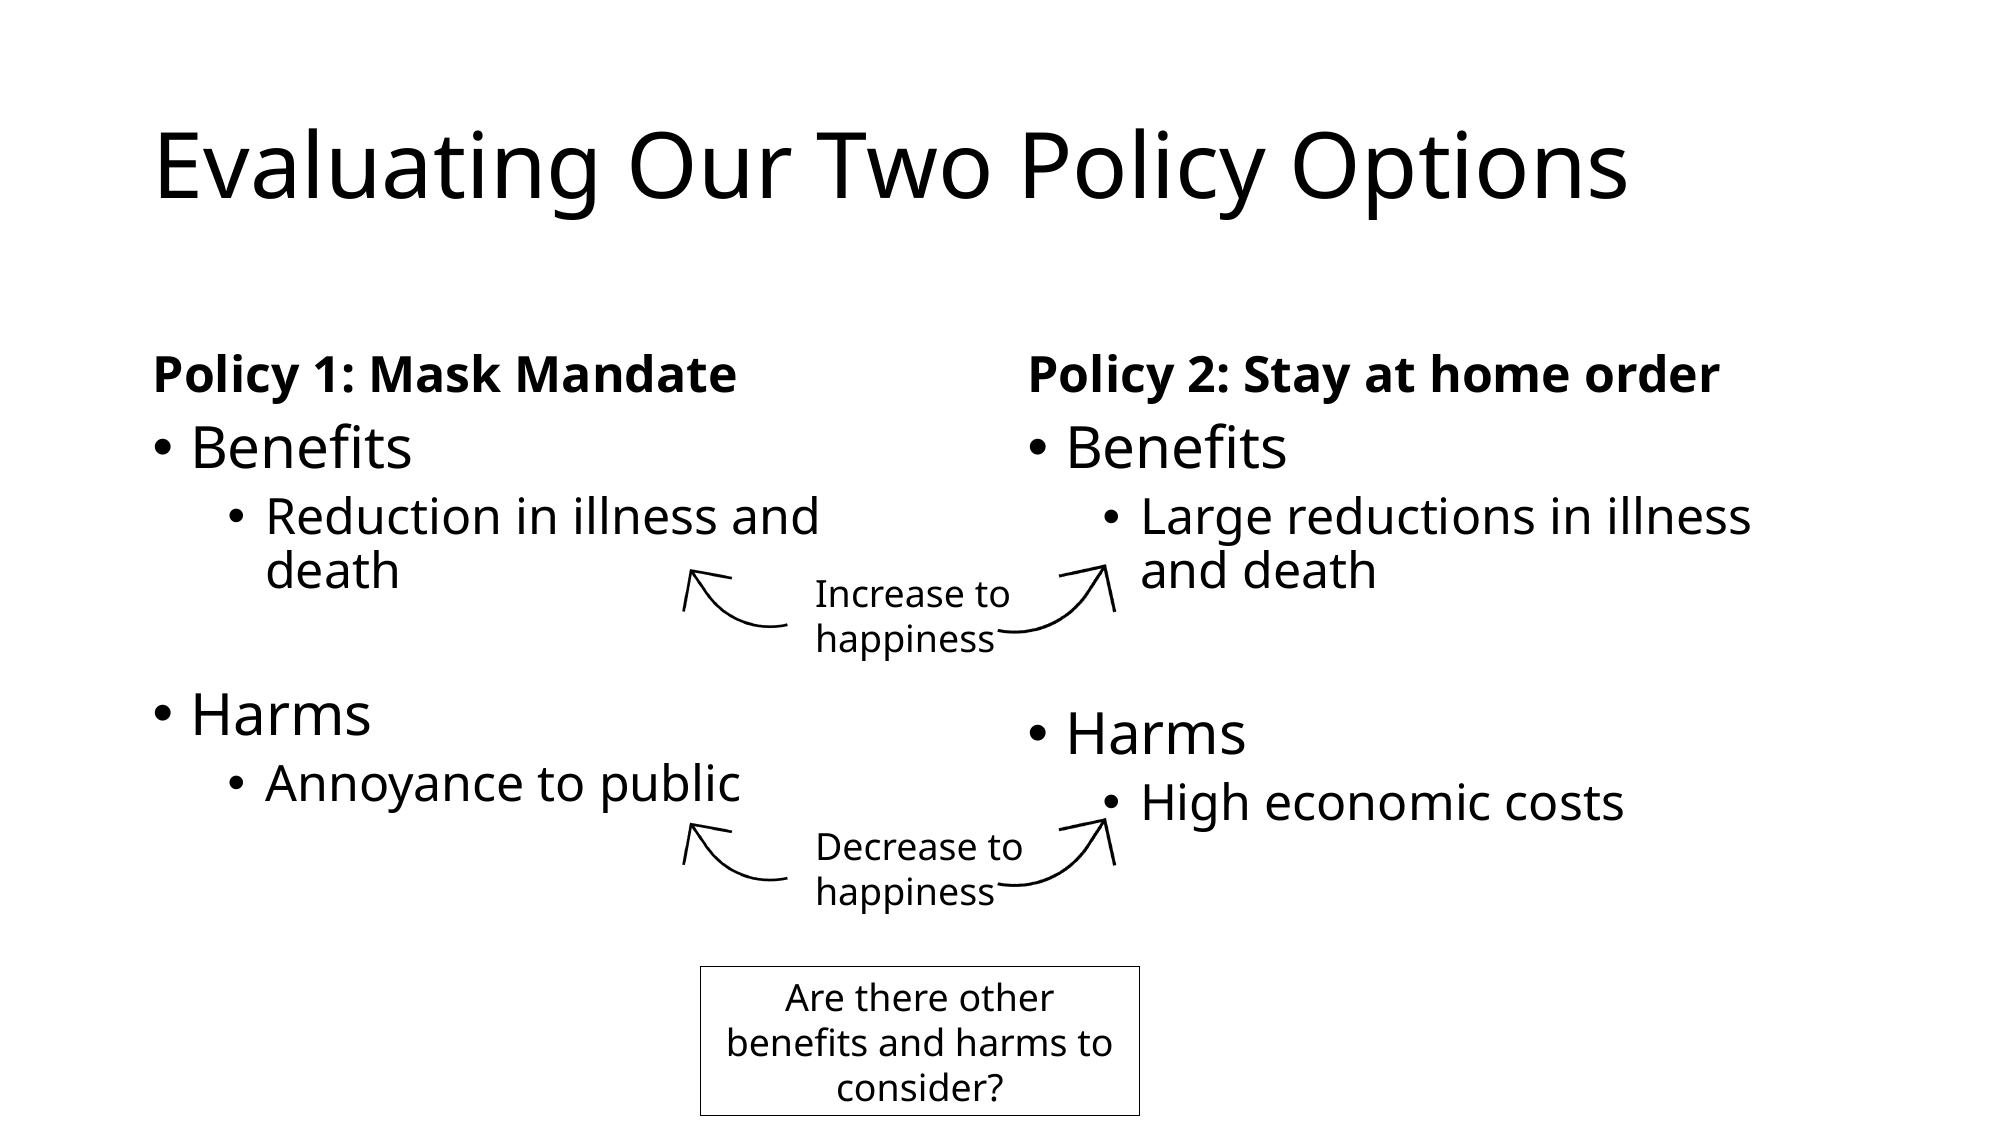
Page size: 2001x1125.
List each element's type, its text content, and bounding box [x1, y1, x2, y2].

picture [963, 506, 1171, 714]
text_box Decrease to happiness [800, 815, 991, 921]
list Policy 1: Mask Mandate [137, 275, 984, 410]
picture [963, 760, 1171, 967]
title Evaluating Our Two Policy Options [137, 59, 1863, 278]
picture [632, 768, 816, 952]
list Benefits Reduction in illness and death Harms Annoyance to public [137, 410, 984, 1016]
text_box Increase to happiness [800, 562, 991, 668]
list Benefits Large reductions in illness and death Harms High economic costs [1012, 410, 1863, 1016]
text_box Are there other benefits and harms to consider? [700, 966, 1140, 1116]
picture [632, 514, 817, 699]
list Policy 2: Stay at home order [1012, 275, 1863, 410]
